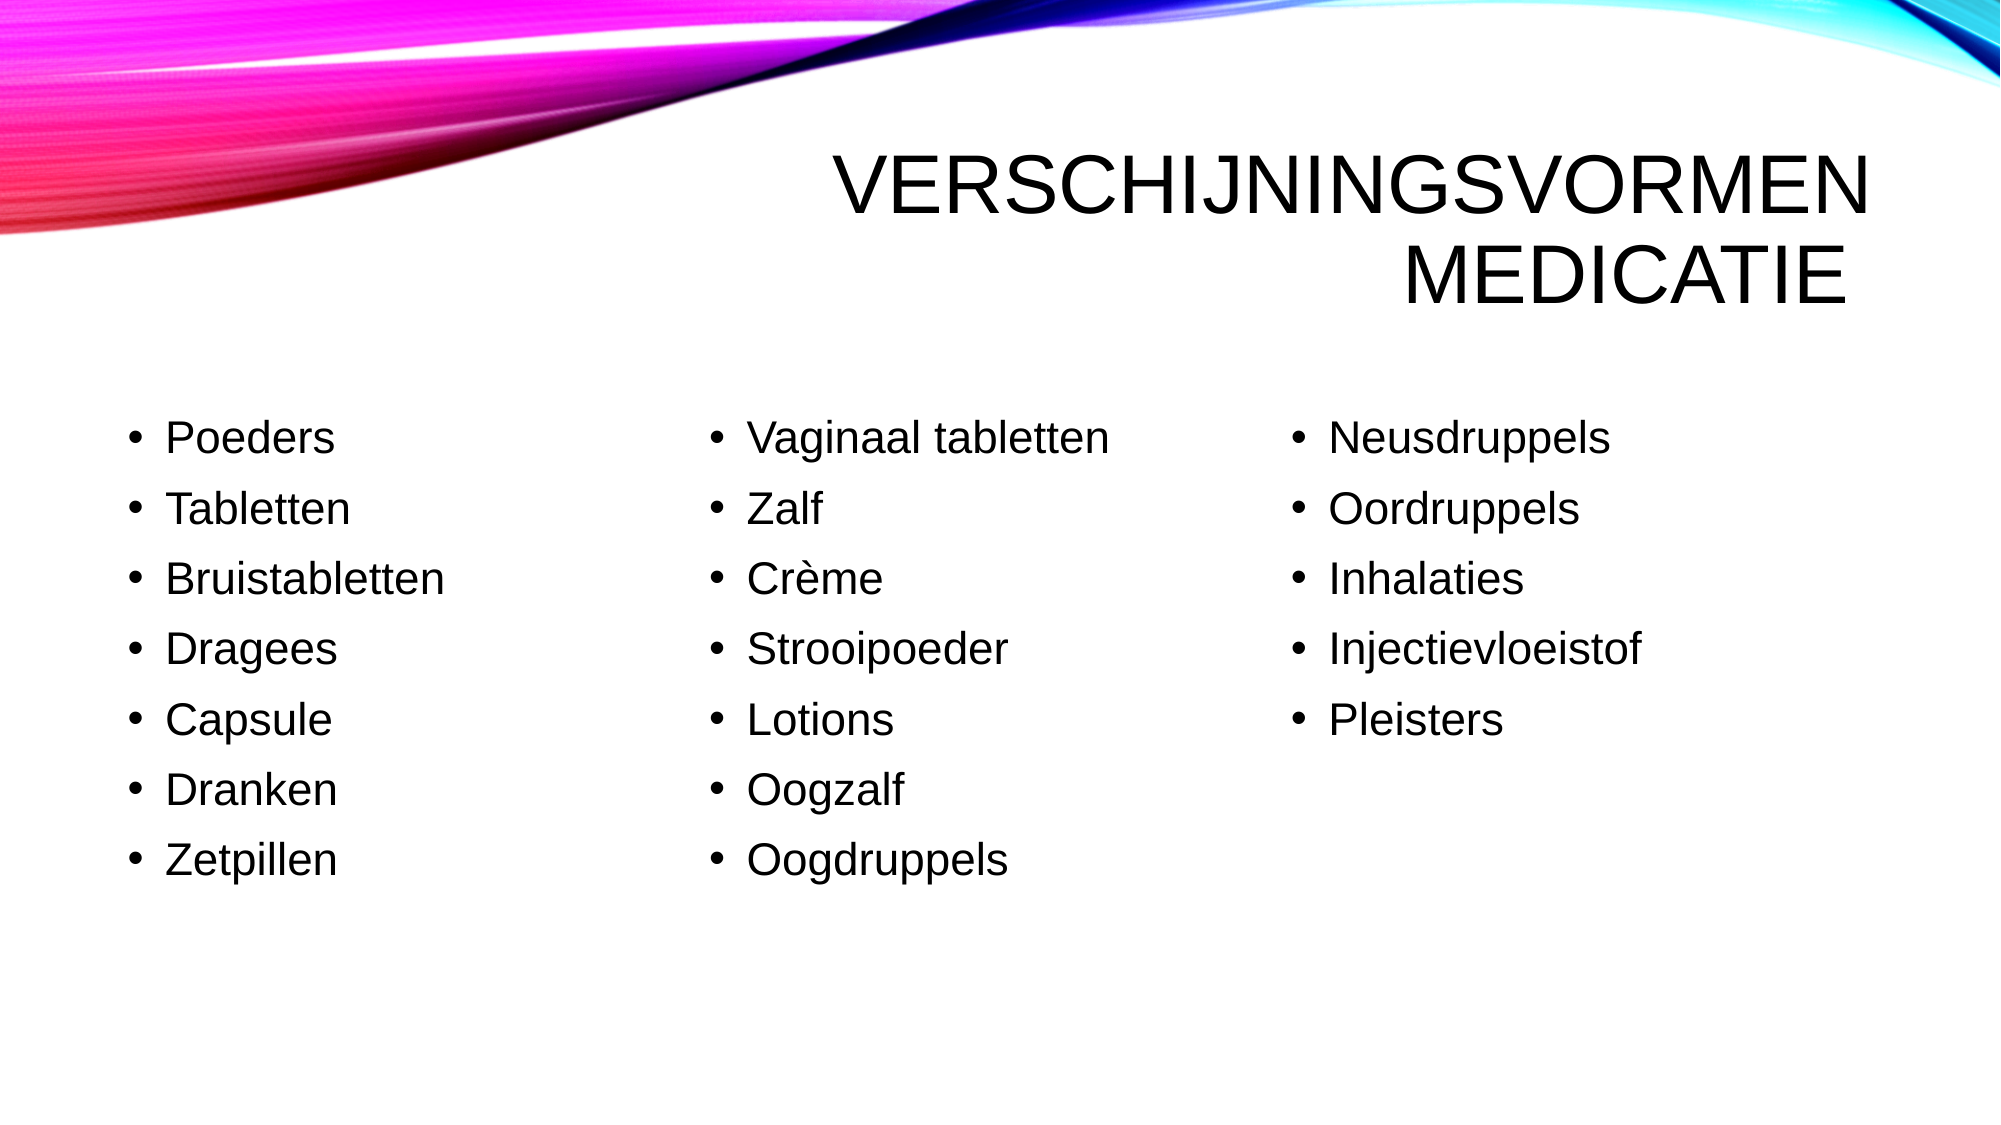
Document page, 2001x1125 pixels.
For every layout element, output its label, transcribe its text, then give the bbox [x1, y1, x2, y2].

picture [1910, 0, 2000, 45]
picture [1890, 0, 2000, 75]
title Verschijningsvormen medicatie [474, 125, 1888, 338]
list Poeders Tabletten Bruistabletten Dragees Capsule Dranken Zetpillen Vaginaal tabletten Zalf Crème Strooipoeder Lotions Oogzalf Oogdruppels Neusdruppels Oordruppels Inhalaties Injectievloeistof Pleisters [112, 407, 1888, 963]
picture [0, 0, 2000, 237]
